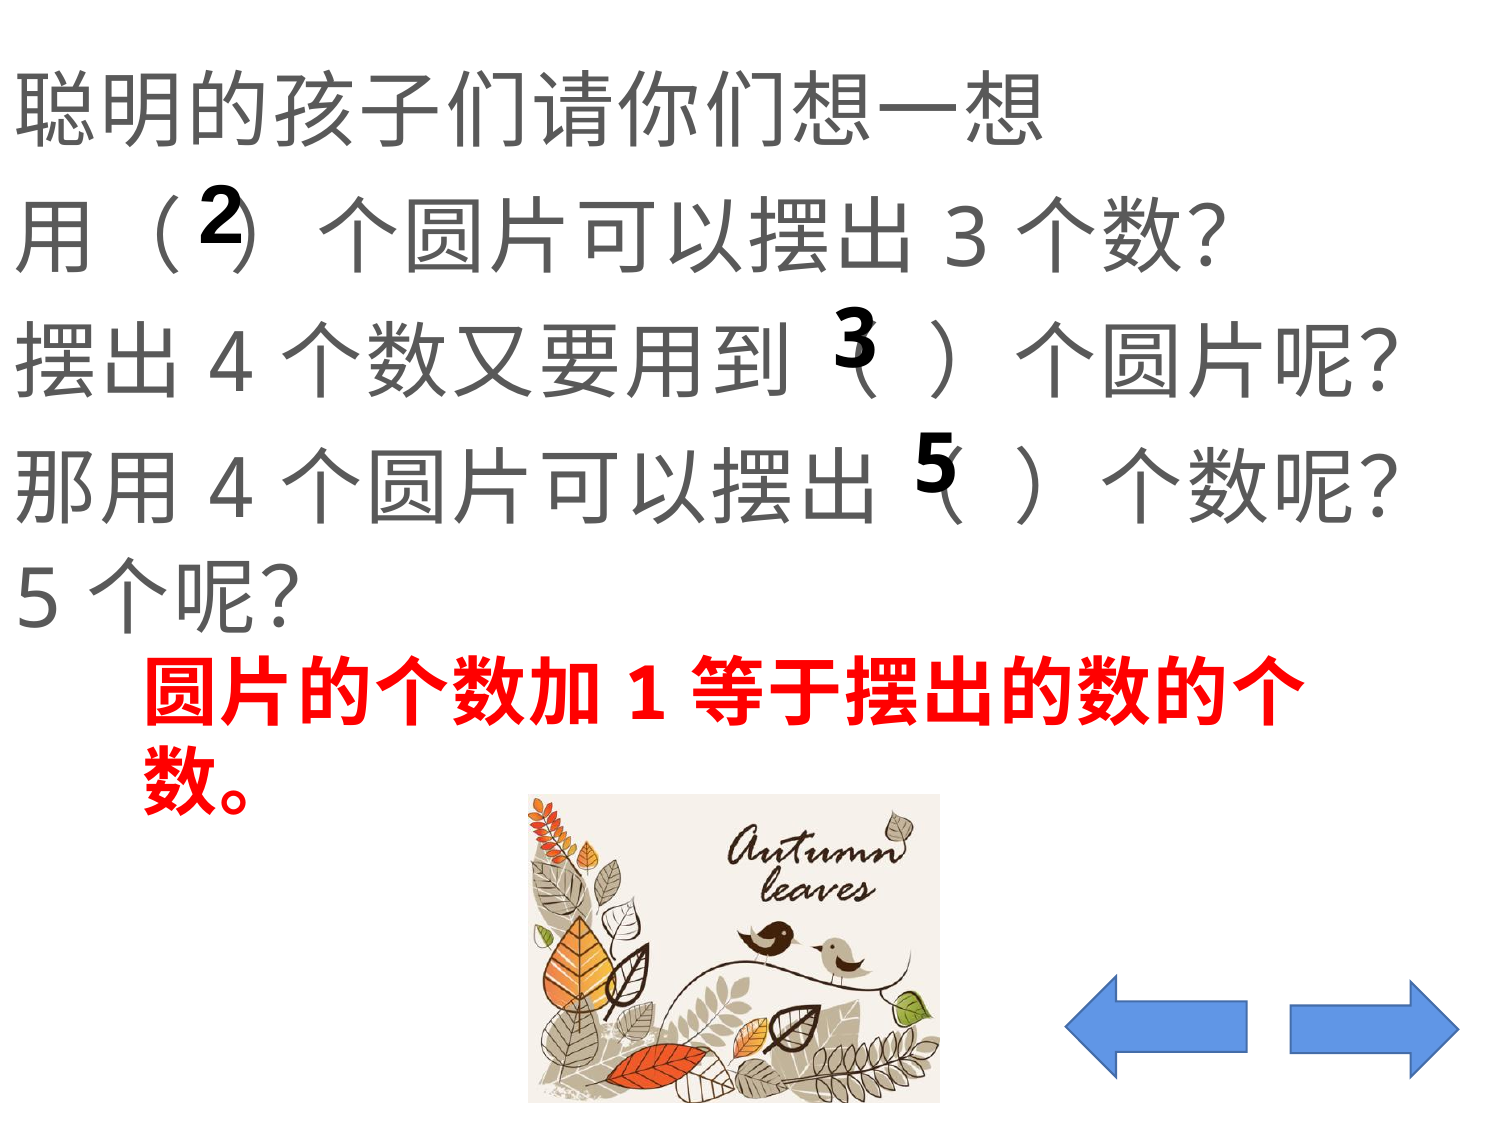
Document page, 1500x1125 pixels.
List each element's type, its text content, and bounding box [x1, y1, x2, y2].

text_box [1065, 976, 1247, 1078]
text_box 圆片的个数加1等于摆出的数的个数。 [127, 637, 1373, 833]
text_box 5 [896, 401, 1007, 516]
picture [528, 794, 940, 1104]
text_box [1290, 981, 1459, 1078]
subtitle 聪明的孩子们请你们想一想 用（ ）个圆片可以摆出3个数？ 摆出4个数又要用到（ ）个圆片呢？ 那用4个圆片可以摆出（ ）个数呢？5个呢？ [0, 39, 1483, 946]
text_box 3 [815, 277, 940, 392]
text_box 2 [183, 153, 348, 268]
